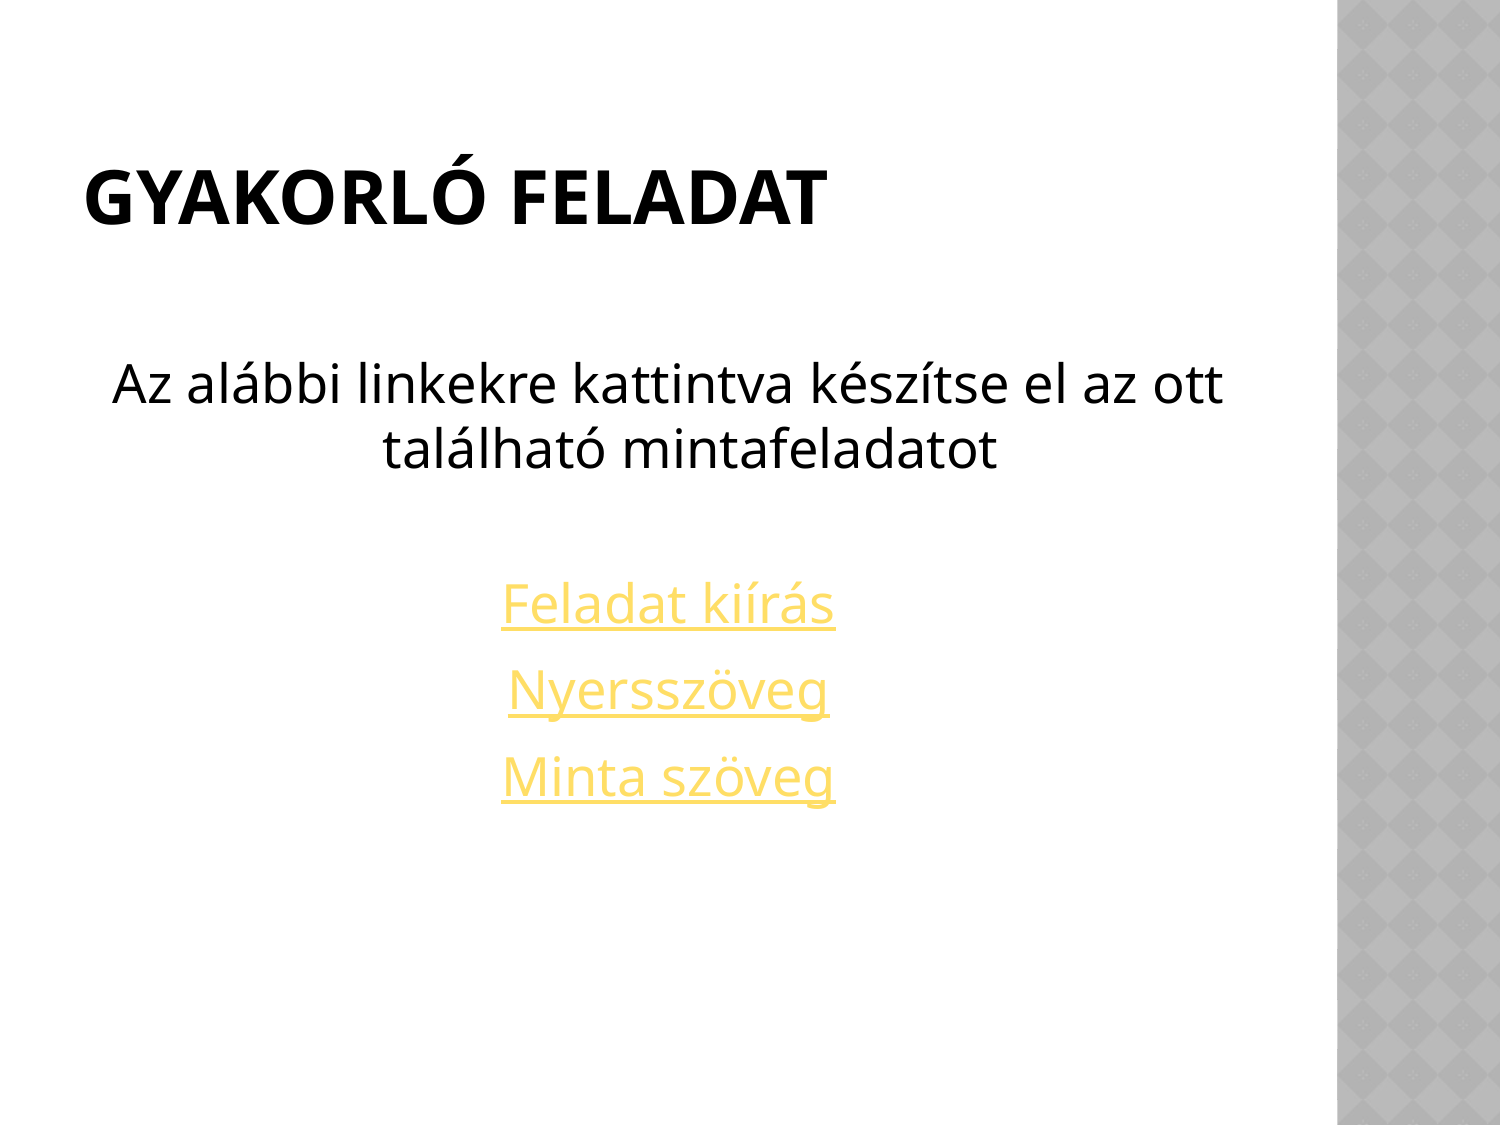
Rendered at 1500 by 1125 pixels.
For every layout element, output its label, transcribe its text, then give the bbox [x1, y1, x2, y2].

title Gyakorló feladat [75, 52, 1263, 240]
list Az alábbi linkekre kattintva készítse el az ott található mintafeladatot Feladat kiírás Nyersszöveg Minta szöveg [74, 263, 1263, 1060]
